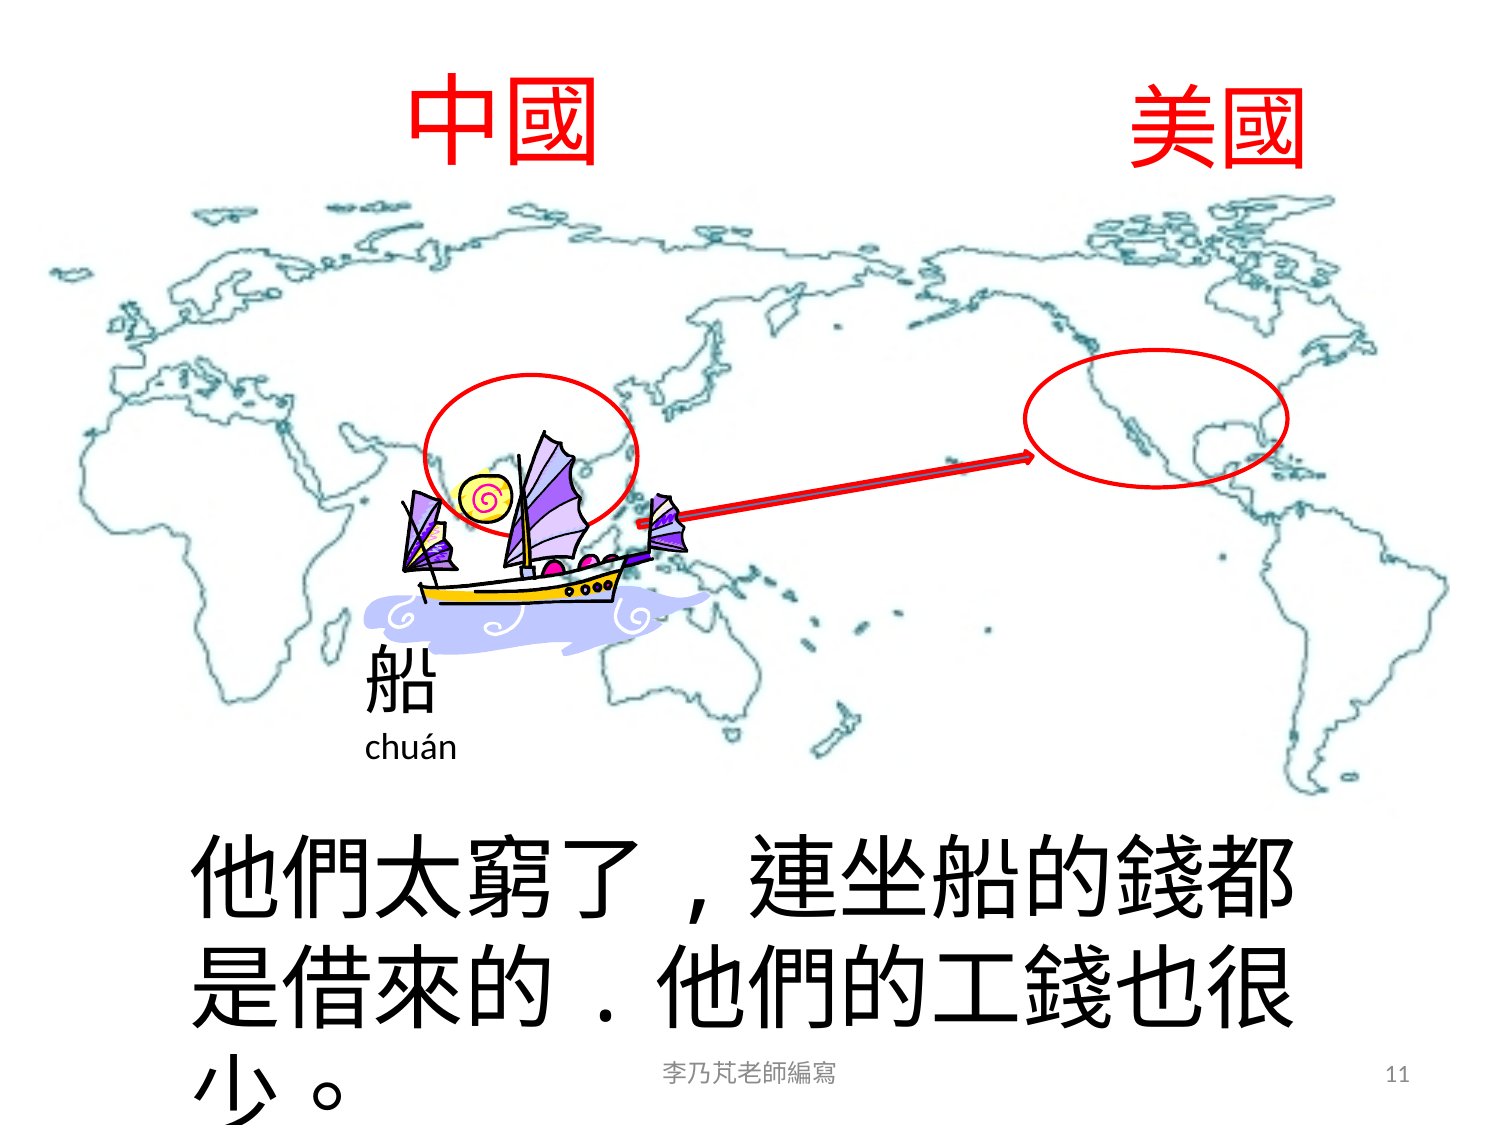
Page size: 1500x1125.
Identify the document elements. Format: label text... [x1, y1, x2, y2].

text_box 美國 [1112, 62, 1425, 135]
text_box 中國 [387, 50, 725, 135]
slide_number 11 [1074, 1042, 1425, 1103]
picture [37, 137, 1451, 876]
footer 李乃芃老師編寫 [512, 1042, 988, 1103]
text_box 他們太窮了,連坐船的錢都是借來的.他們的工錢也很少。 [174, 883, 1363, 1125]
